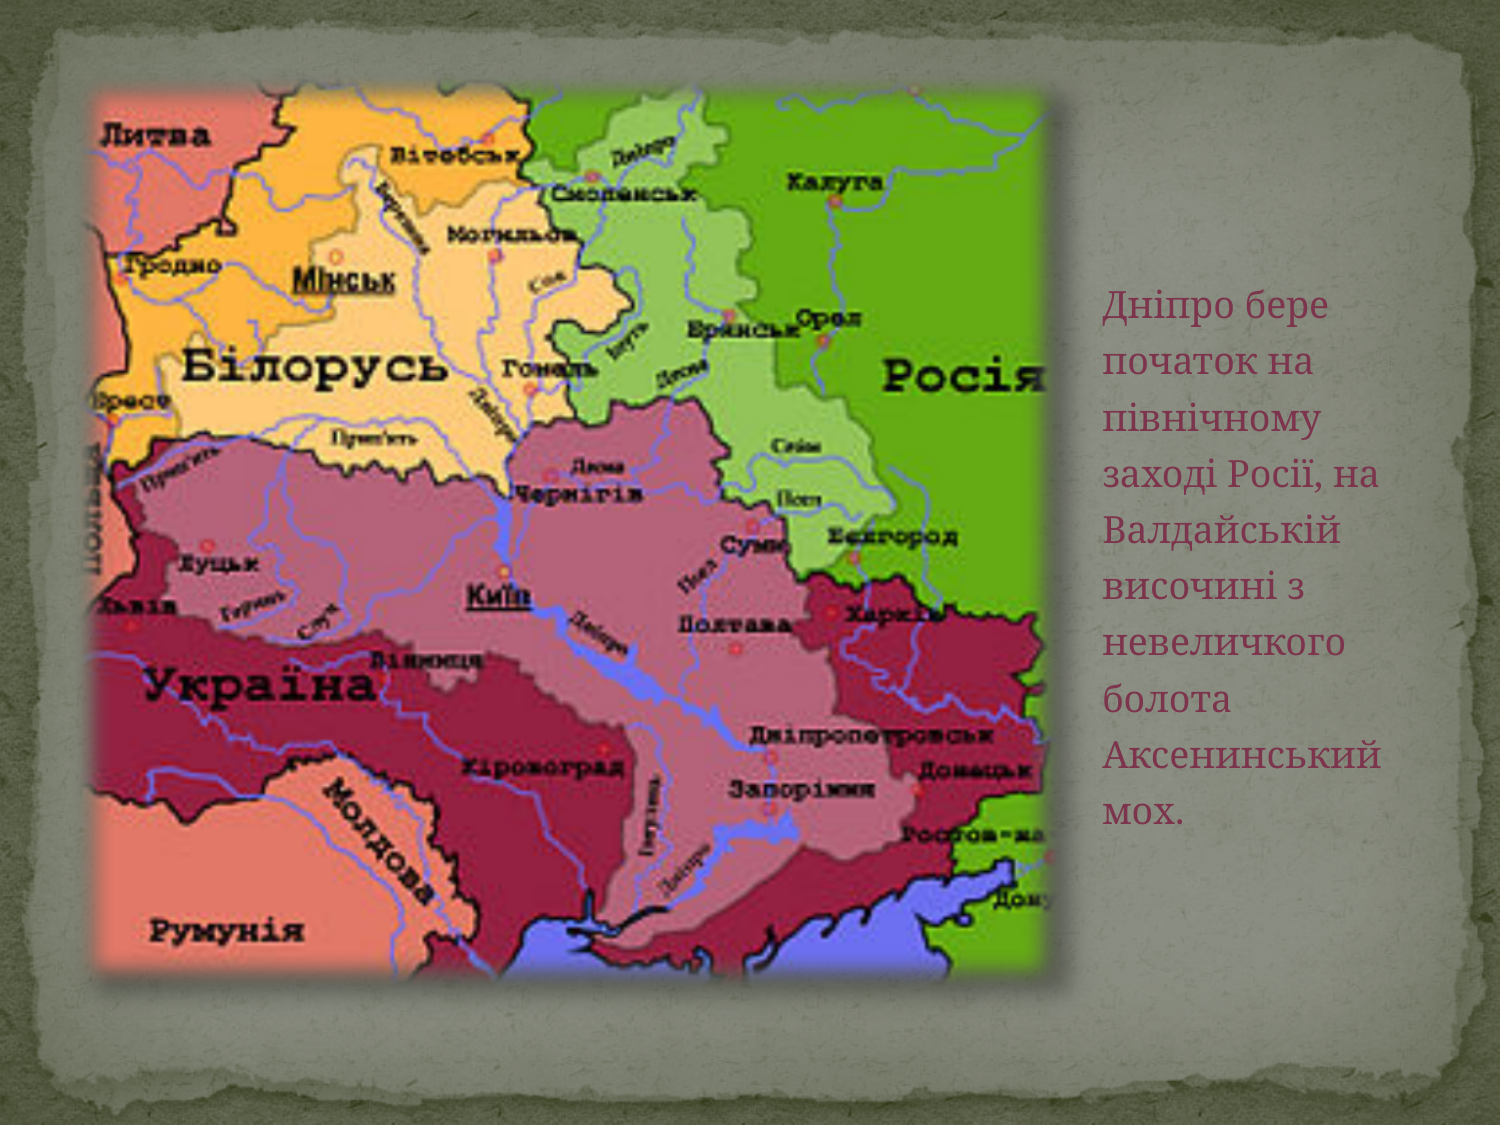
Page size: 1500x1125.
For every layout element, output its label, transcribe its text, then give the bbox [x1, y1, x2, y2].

picture [75, 75, 1061, 986]
list Дніпро бере початок на північному заході Росії, на Валдайській височині з невеличкого болота Аксенинський мох. [1087, 262, 1425, 988]
